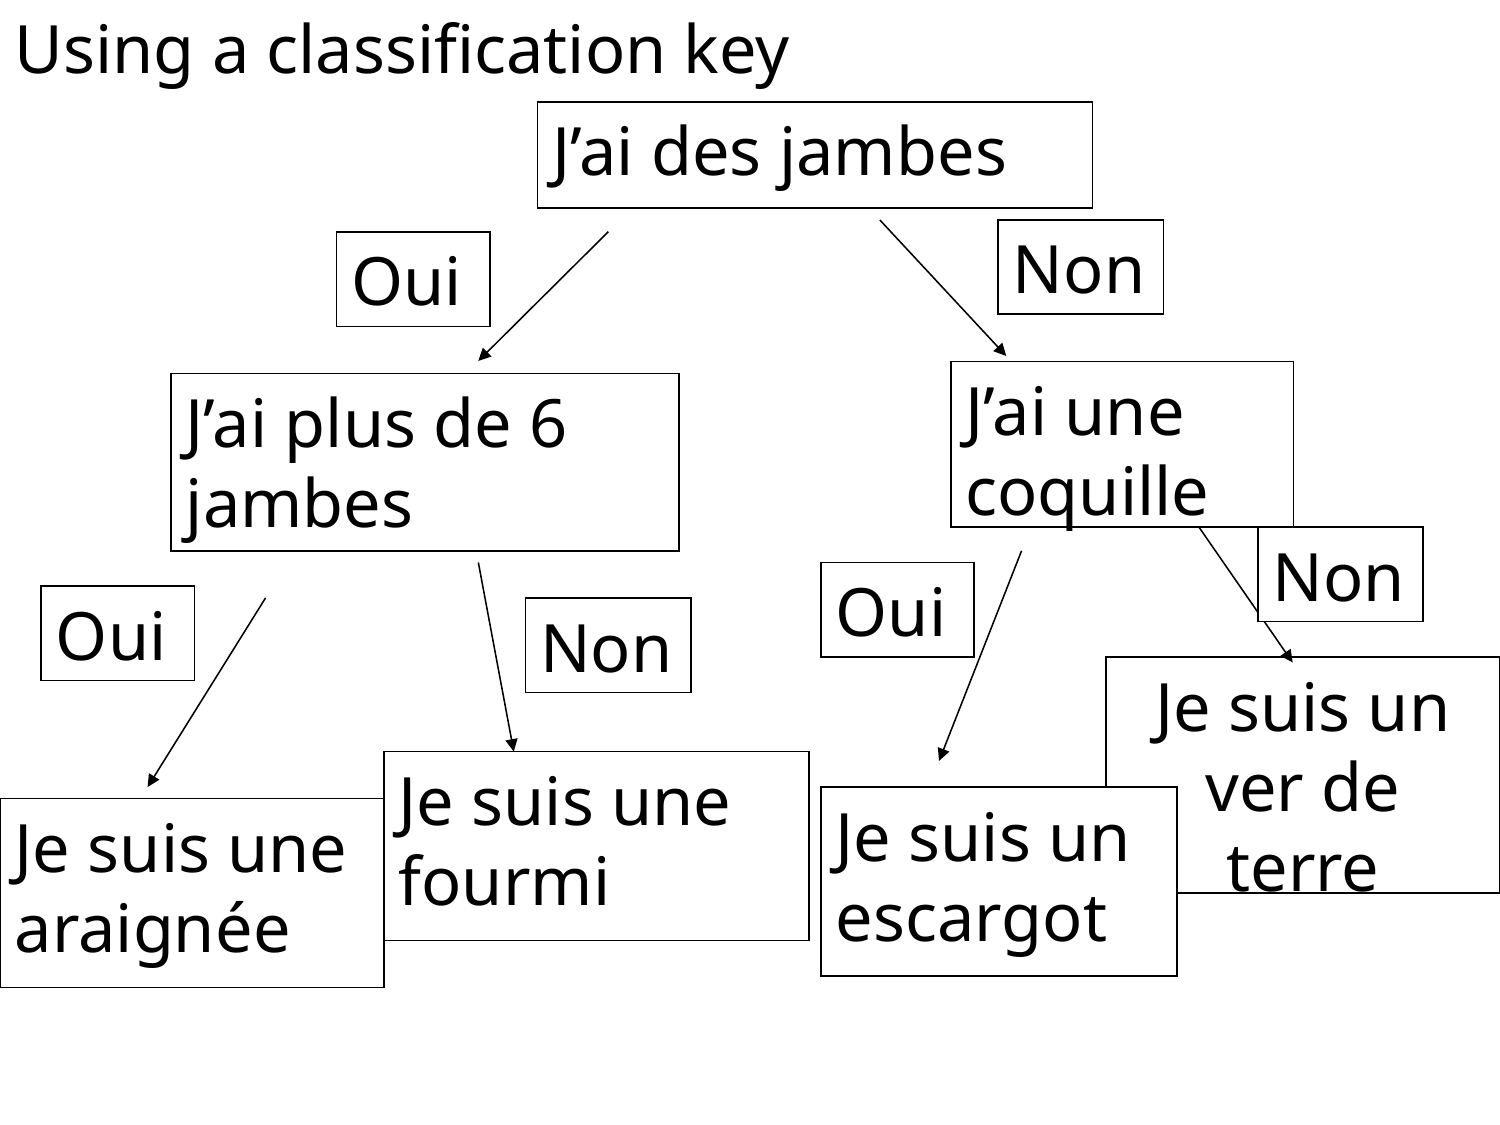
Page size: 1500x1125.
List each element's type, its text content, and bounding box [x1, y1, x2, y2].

text_box Non [1257, 527, 1424, 622]
text_box Using a classification key [0, 0, 827, 83]
text_box J’ai des jambes [537, 101, 1093, 208]
text_box [478, 231, 609, 361]
text_box Je suis un escargot [820, 786, 1178, 976]
text_box Je suis une fourmi [383, 751, 810, 941]
text_box Oui [820, 562, 975, 657]
text_box [879, 219, 1007, 356]
text_box J’ai une coquille [950, 361, 1294, 527]
text_box [147, 597, 266, 787]
text_box Oui [336, 231, 490, 327]
text_box Oui [41, 586, 195, 681]
text_box [937, 550, 1022, 761]
text_box J’ai plus de 6 jambes [171, 373, 679, 551]
text_box Non [998, 219, 1164, 315]
text_box Je suis un ver de terre [1106, 656, 1500, 894]
text_box [478, 562, 518, 751]
text_box Non [525, 597, 691, 693]
text_box [1264, 622, 1293, 663]
text_box Je suis une araignée [0, 798, 384, 988]
